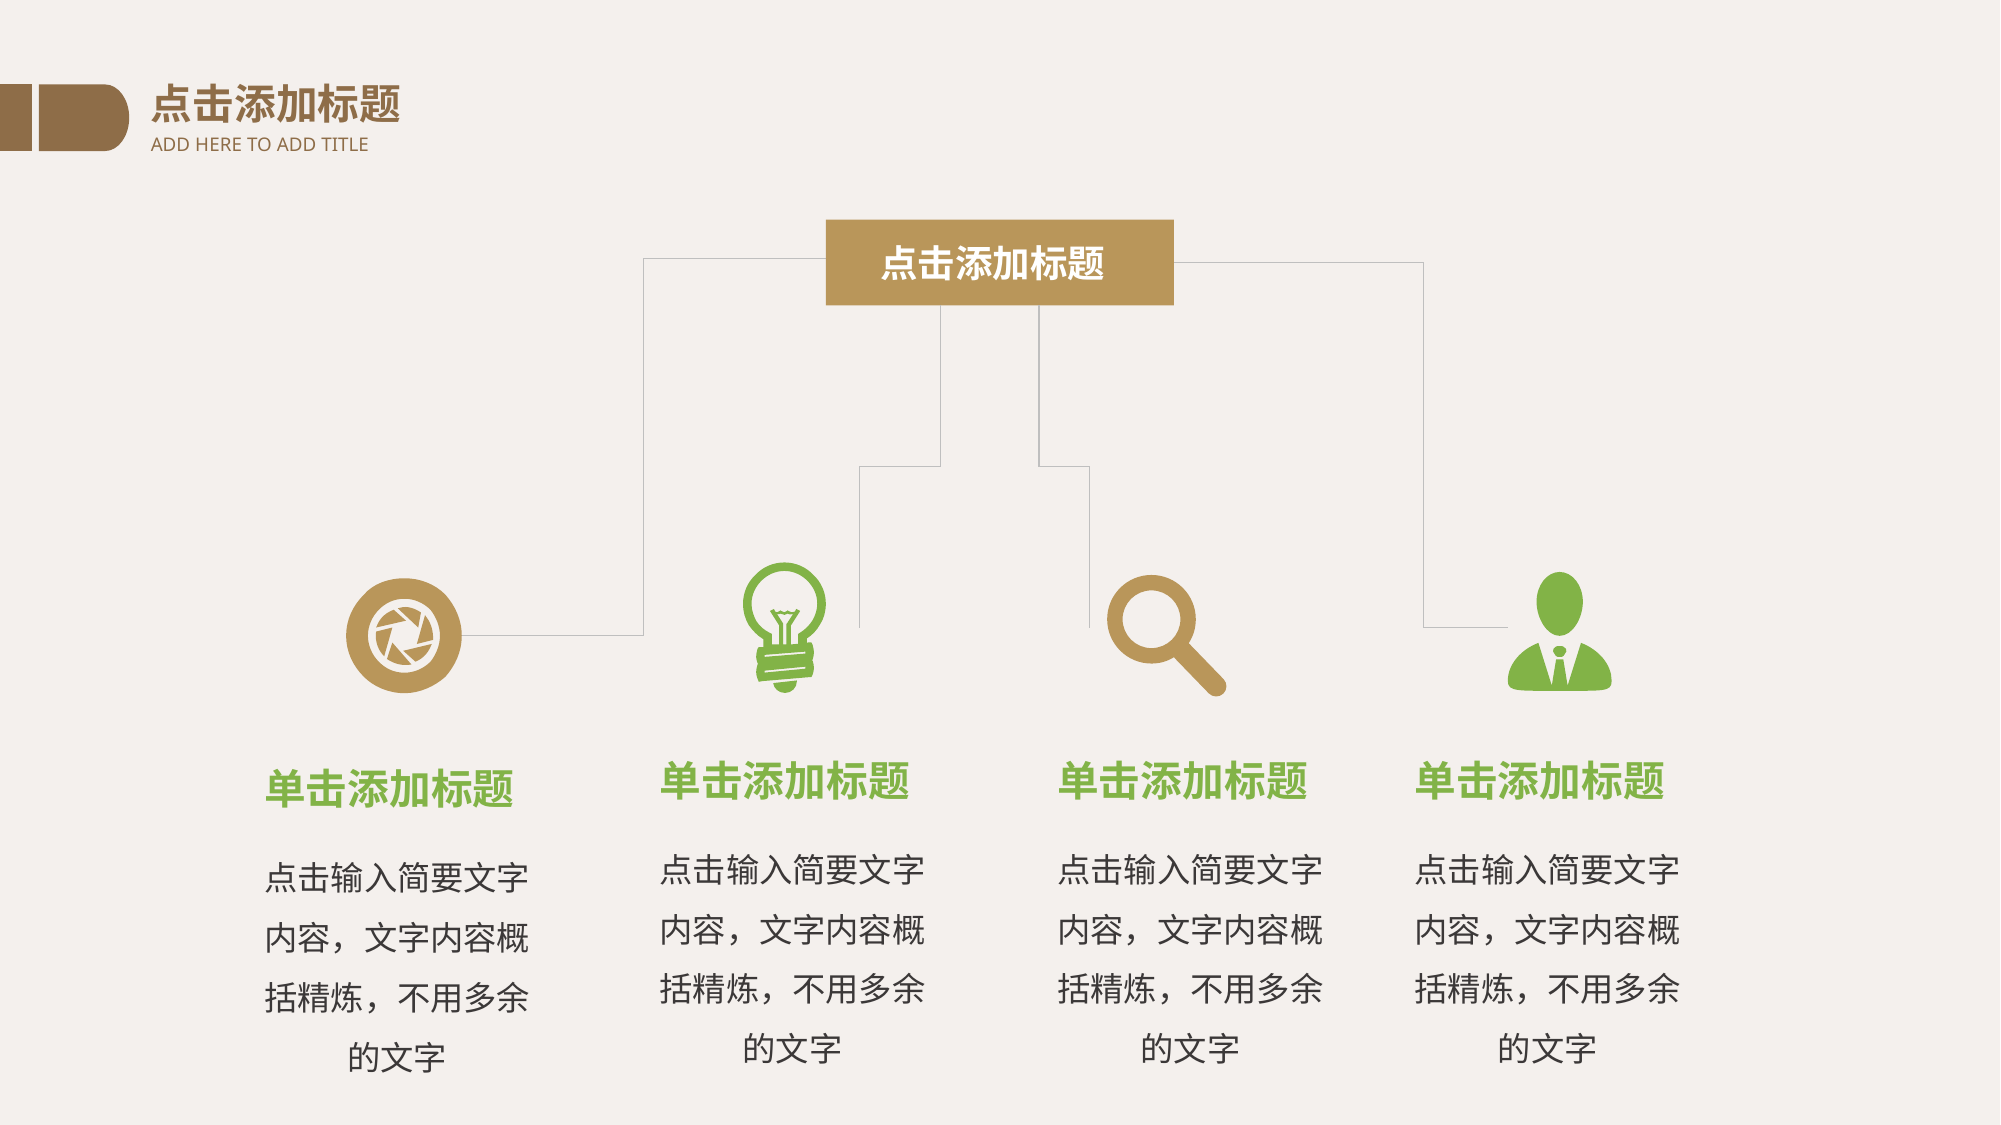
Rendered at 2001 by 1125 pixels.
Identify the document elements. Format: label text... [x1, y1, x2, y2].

text_box 点击输入简要文字内容，文字内容概括精炼，不用多余的文字 [249, 829, 546, 1084]
text_box 单击添加标题 [1399, 747, 1696, 813]
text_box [439, 258, 826, 636]
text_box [902, 441, 1174, 492]
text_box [1174, 262, 1424, 628]
text_box [1106, 573, 1228, 698]
text_box [825, 219, 1175, 306]
text_box [346, 578, 462, 694]
text_box 单击添加标题 [249, 755, 546, 821]
text_box [773, 680, 797, 693]
text_box 单击添加标题 [1042, 747, 1339, 813]
text_box 点击输入简要文字内容，文字内容概括精炼，不用多余的文字 [1042, 821, 1339, 1076]
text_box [0, 69, 439, 164]
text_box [738, 425, 1062, 508]
text_box [1536, 571, 1583, 636]
text_box [756, 636, 814, 682]
text_box 点击输入简要文字内容，文字内容概括精炼，不用多余的文字 [1399, 821, 1696, 1076]
text_box 单击添加标题 [644, 747, 941, 813]
text_box [1507, 642, 1612, 691]
text_box 点击输入简要文字内容，文字内容概括精炼，不用多余的文字 [644, 821, 941, 1076]
text_box 点击添加标题 [865, 232, 1135, 292]
